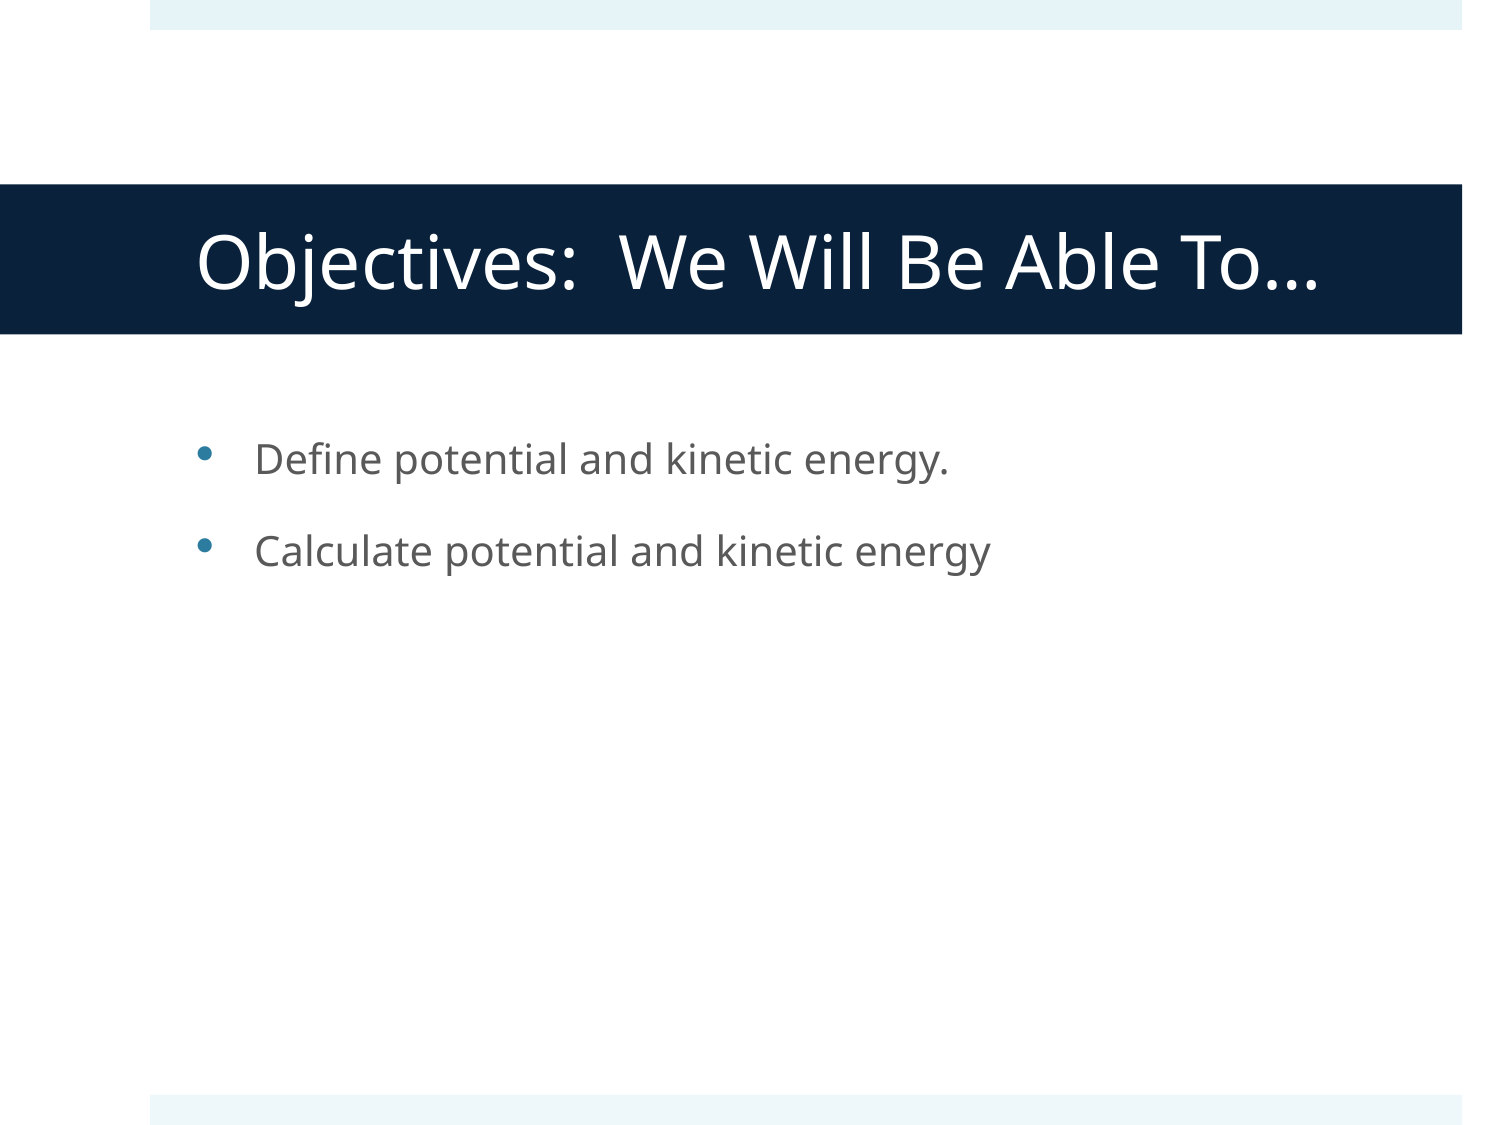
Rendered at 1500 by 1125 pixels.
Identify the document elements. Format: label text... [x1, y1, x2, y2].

list Define potential and kinetic energy. Calculate potential and kinetic energy [182, 425, 1432, 1028]
title Objectives: We Will Be Able To… [0, 184, 1463, 335]
